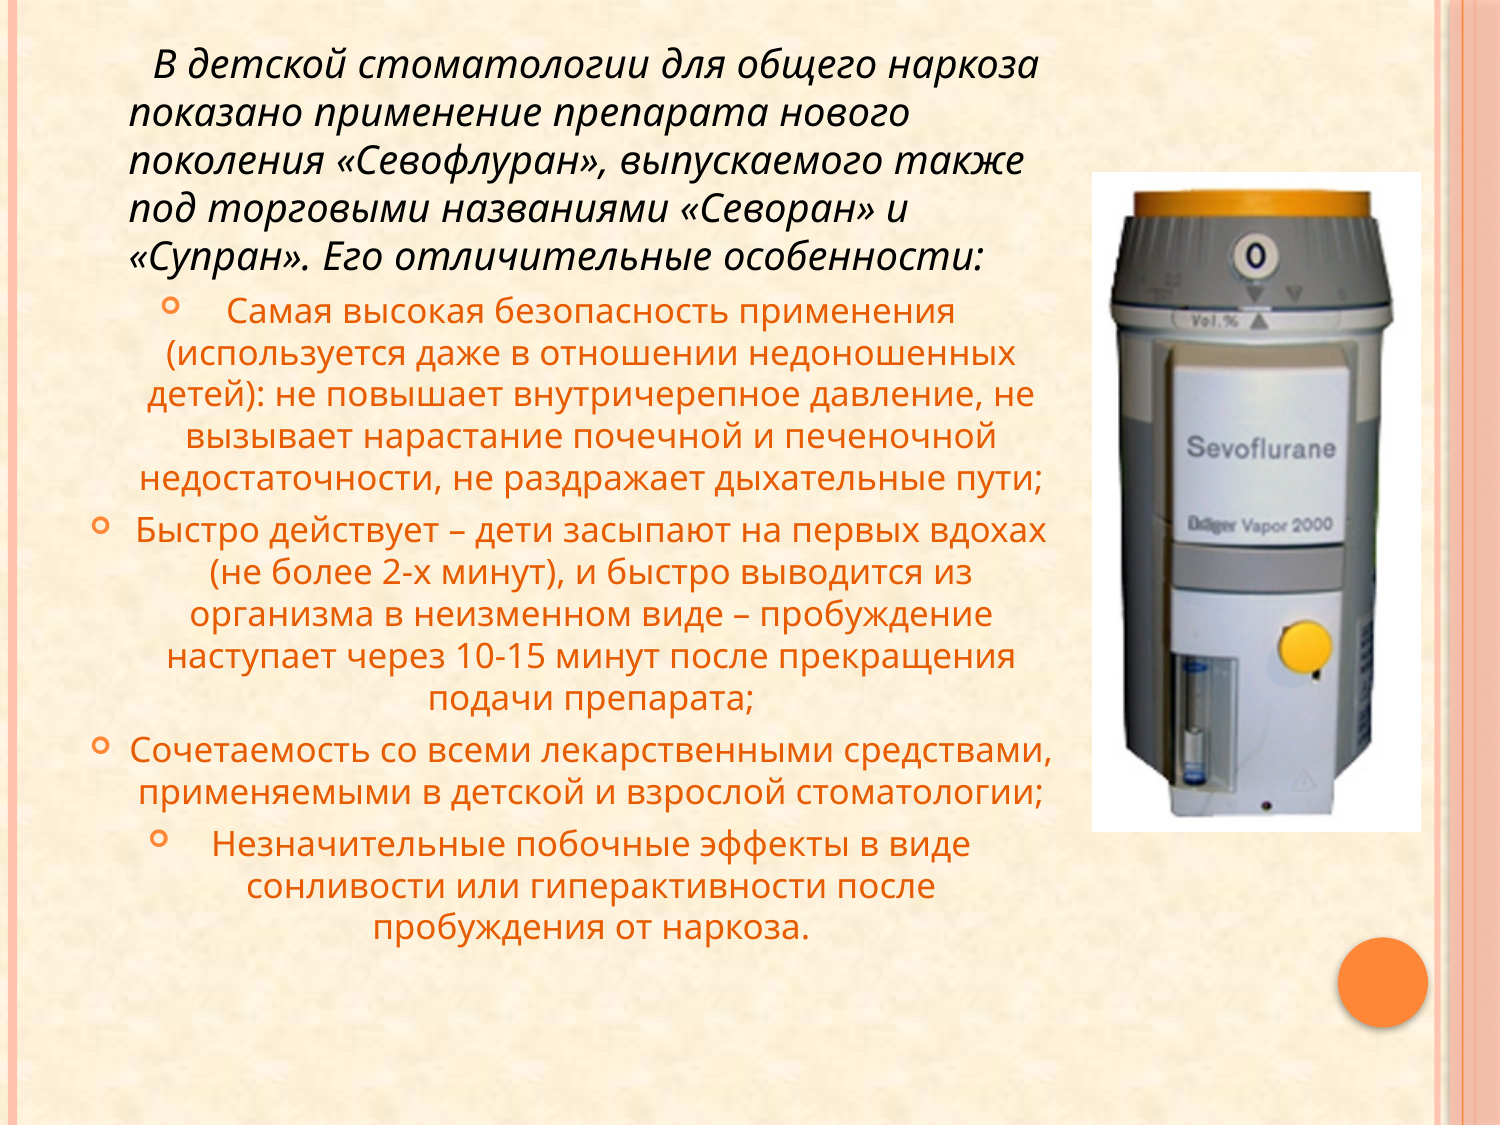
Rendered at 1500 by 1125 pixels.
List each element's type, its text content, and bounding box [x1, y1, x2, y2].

picture [1441, 0, 1449, 1125]
picture [18, 0, 1434, 1125]
list В детской стоматологии для общего наркоза показано применение препарата нового поколения «Севофлуран», выпускаемого также под торговыми названиями «Севоран» и «Супран». Его отличительные особенности: Самая высокая безопасность применения (используется даже в отношении недоношенных детей): не повышает внутричерепное давление, не вызывает нарастание почечной и печеночной недостаточности, не раздражает дыхательные пути; Быстро действует – дети засыпают на первых вдохах (не более 2-х минут), и быстро выводится из организма в неизменном виде – пробуждение наступает через 10-15 минут после прекращения подачи препарата; Сочетаемость со всеми лекарственными средствами, применяемыми в детской и взрослой стоматологии; Незначительные побочные эффекты в виде сонливости или гиперактивности после пробуждения от наркоза. [75, 30, 1069, 1062]
picture [0, 0, 7, 1125]
